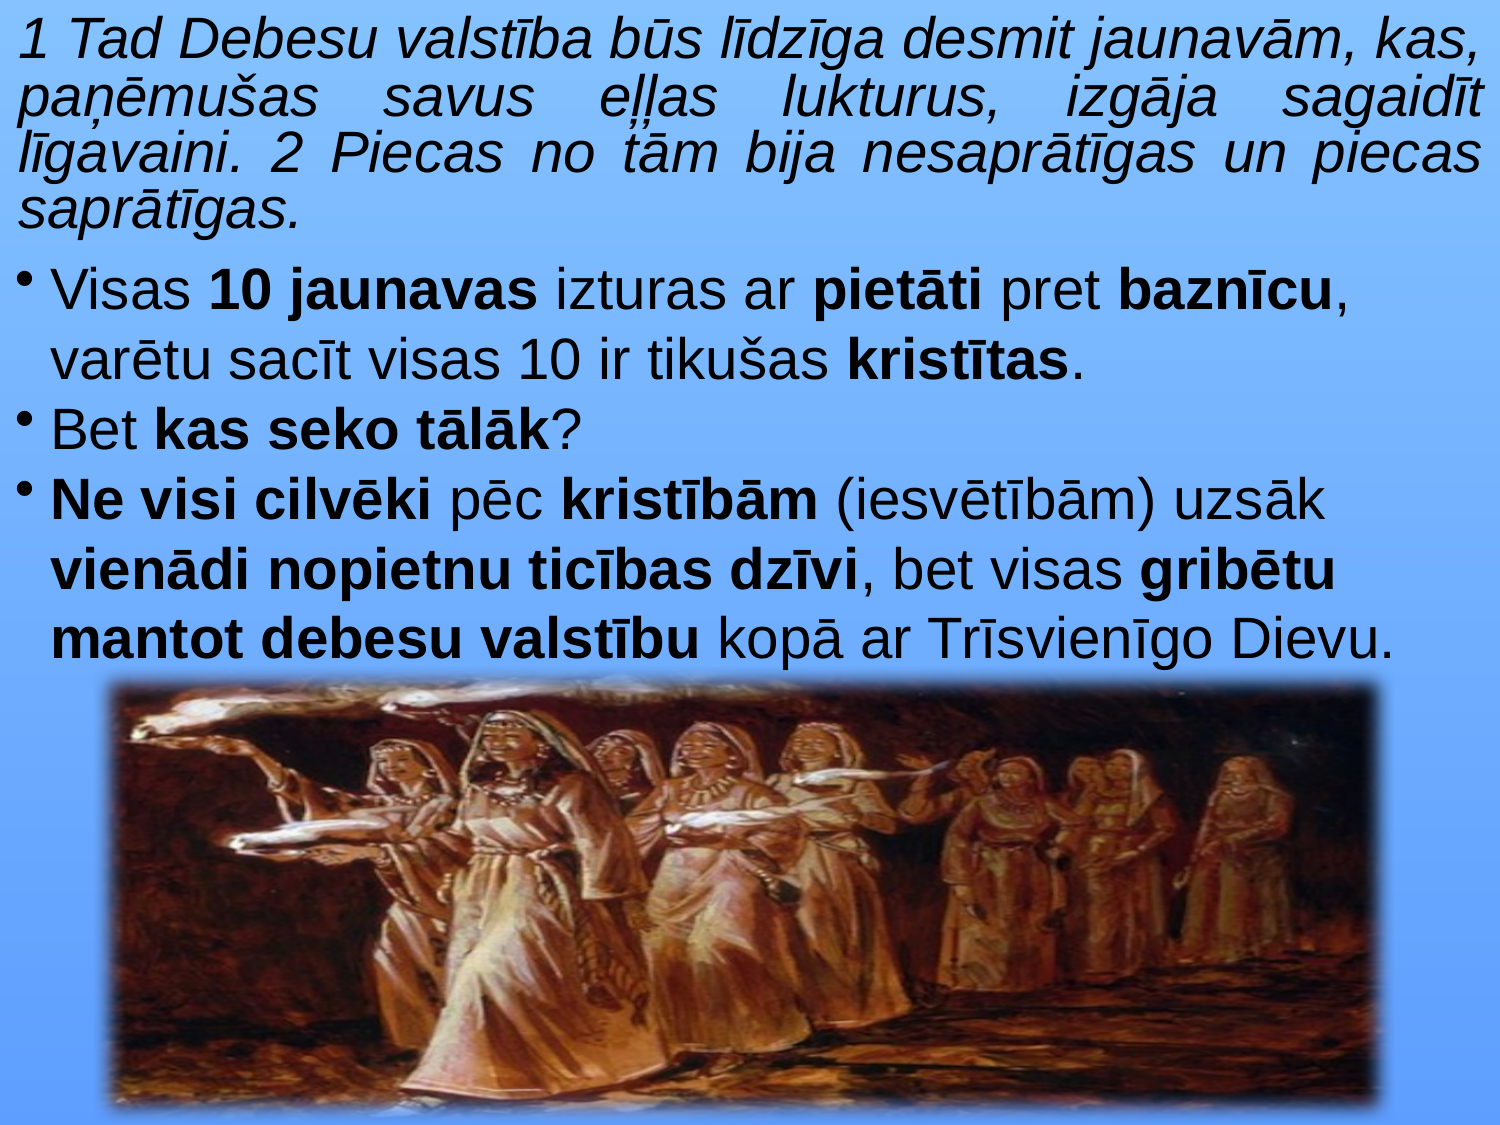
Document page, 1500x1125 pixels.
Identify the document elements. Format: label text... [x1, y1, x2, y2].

text_box Visas 10 jaunavas izturas ar pietāti pret baznīcu, varētu sacīt visas 10 ir tikušas kristītas. Bet kas seko tālāk? Ne visi cilvēki pēc kristībām (iesvētībām) uzsāk vienādi nopietnu ticības dzīvi, bet visas gribētu mantot debesu valstību kopā ar Trīsvienīgo Dievu. [0, 243, 1500, 679]
picture [93, 666, 1395, 1125]
list 1 Tad Debesu valstība būs līdzīga desmit jaunavām, kas, paņēmušas savus eļļas lukturus, izgāja sagaidīt līgavaini. 2 Piecas no tām bija nesaprātīgas un piecas saprātīgas. [0, 0, 1500, 178]
